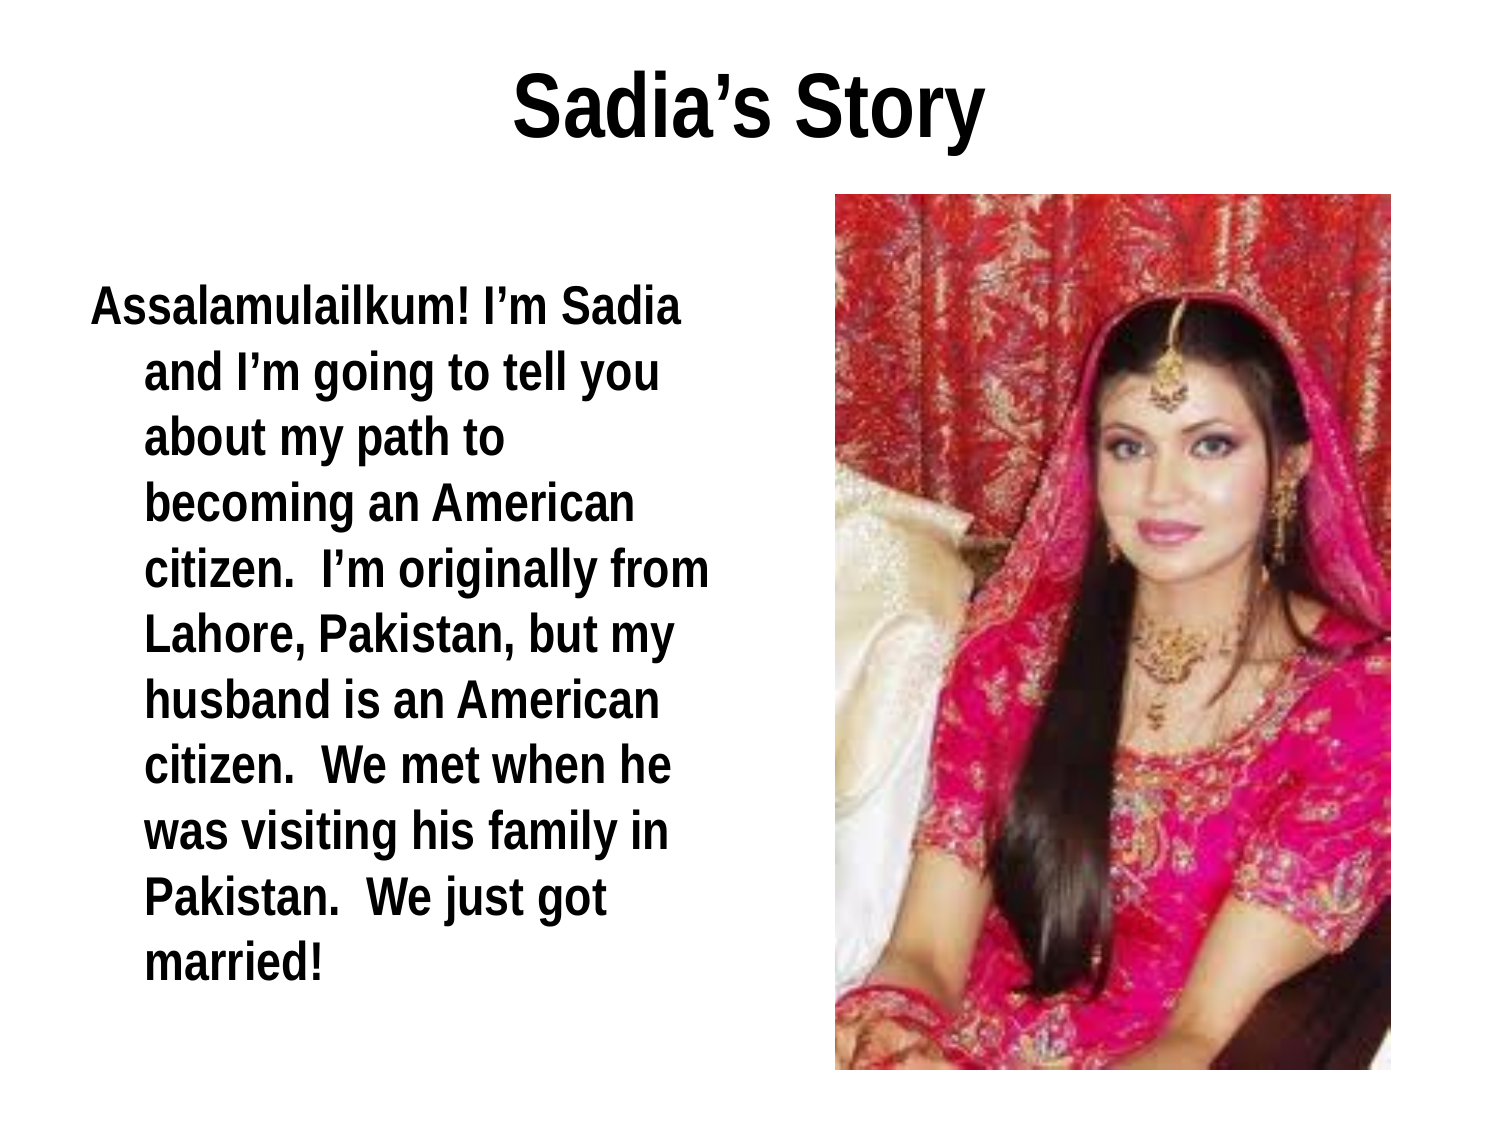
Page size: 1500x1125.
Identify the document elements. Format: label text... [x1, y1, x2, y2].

title Sadia’s Story [75, 6, 1425, 195]
picture [835, 194, 1392, 1070]
list Assalamulailkum! I’m Sadia and I’m going to tell you about my path to becoming an American citizen. I’m originally from Lahore, Pakistan, but my husband is an American citizen. We met when he was visiting his family in Pakistan. We just got married! [75, 262, 738, 1005]
